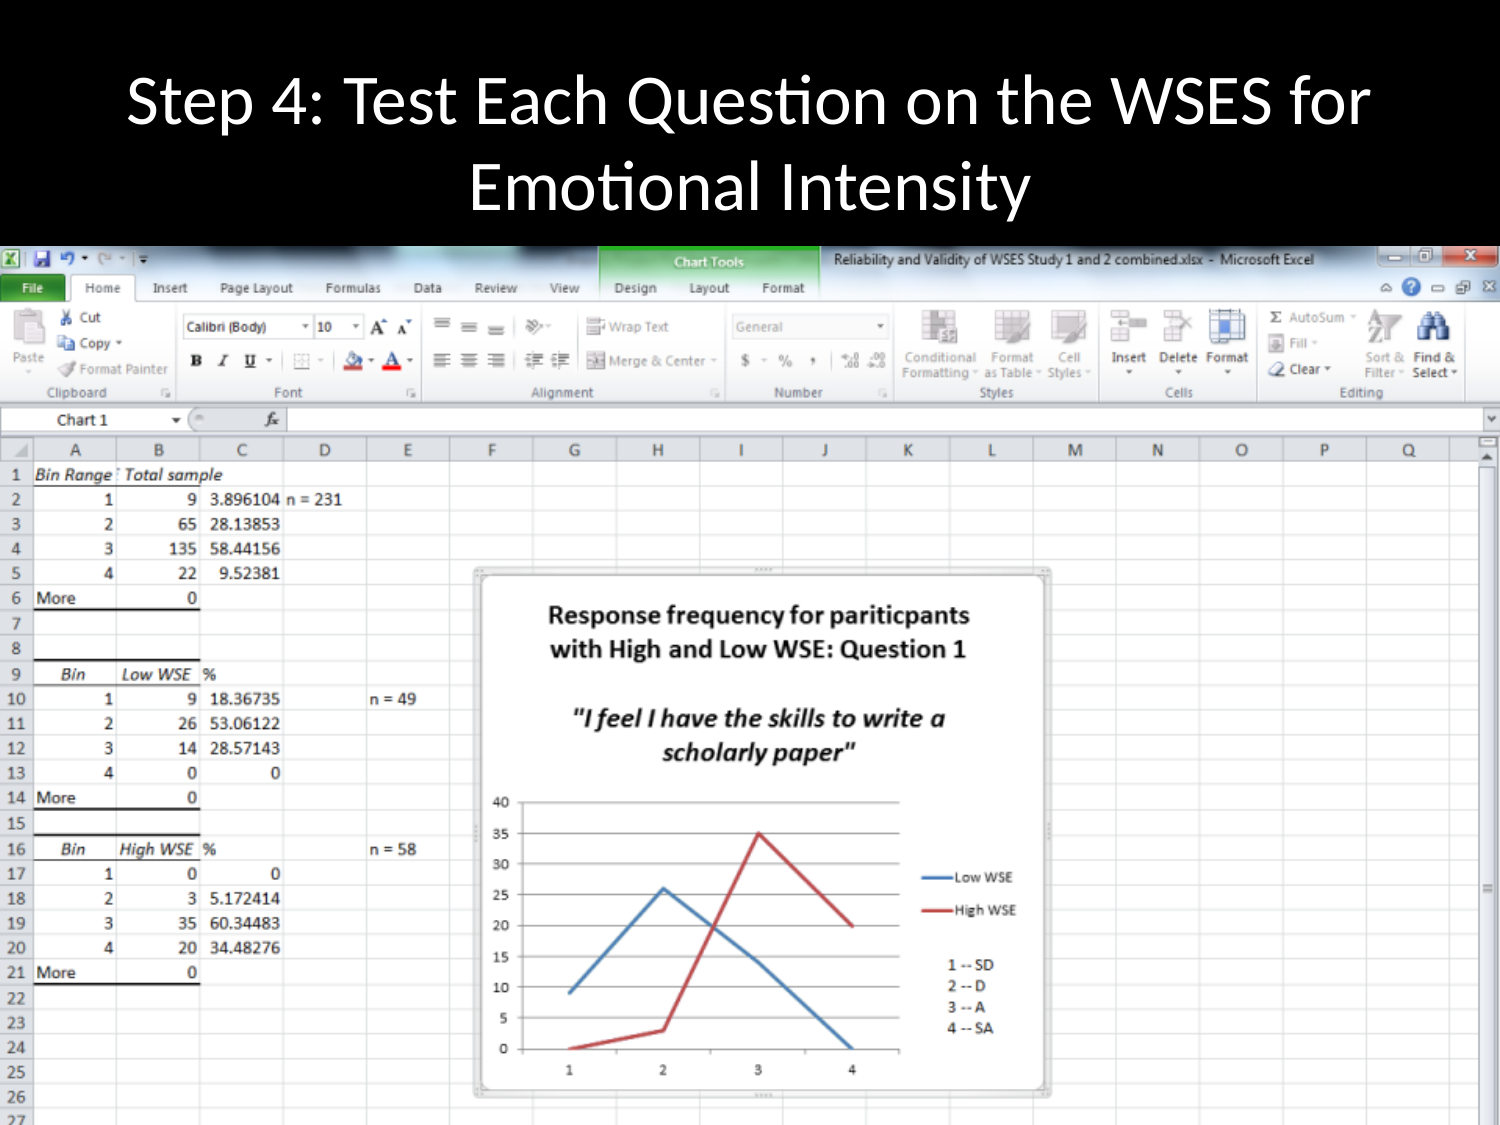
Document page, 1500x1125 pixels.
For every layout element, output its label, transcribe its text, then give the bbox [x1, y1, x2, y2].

picture [0, 246, 1500, 1125]
title Step 4: Test Each Question on the WSES for Emotional Intensity [75, 45, 1425, 233]
